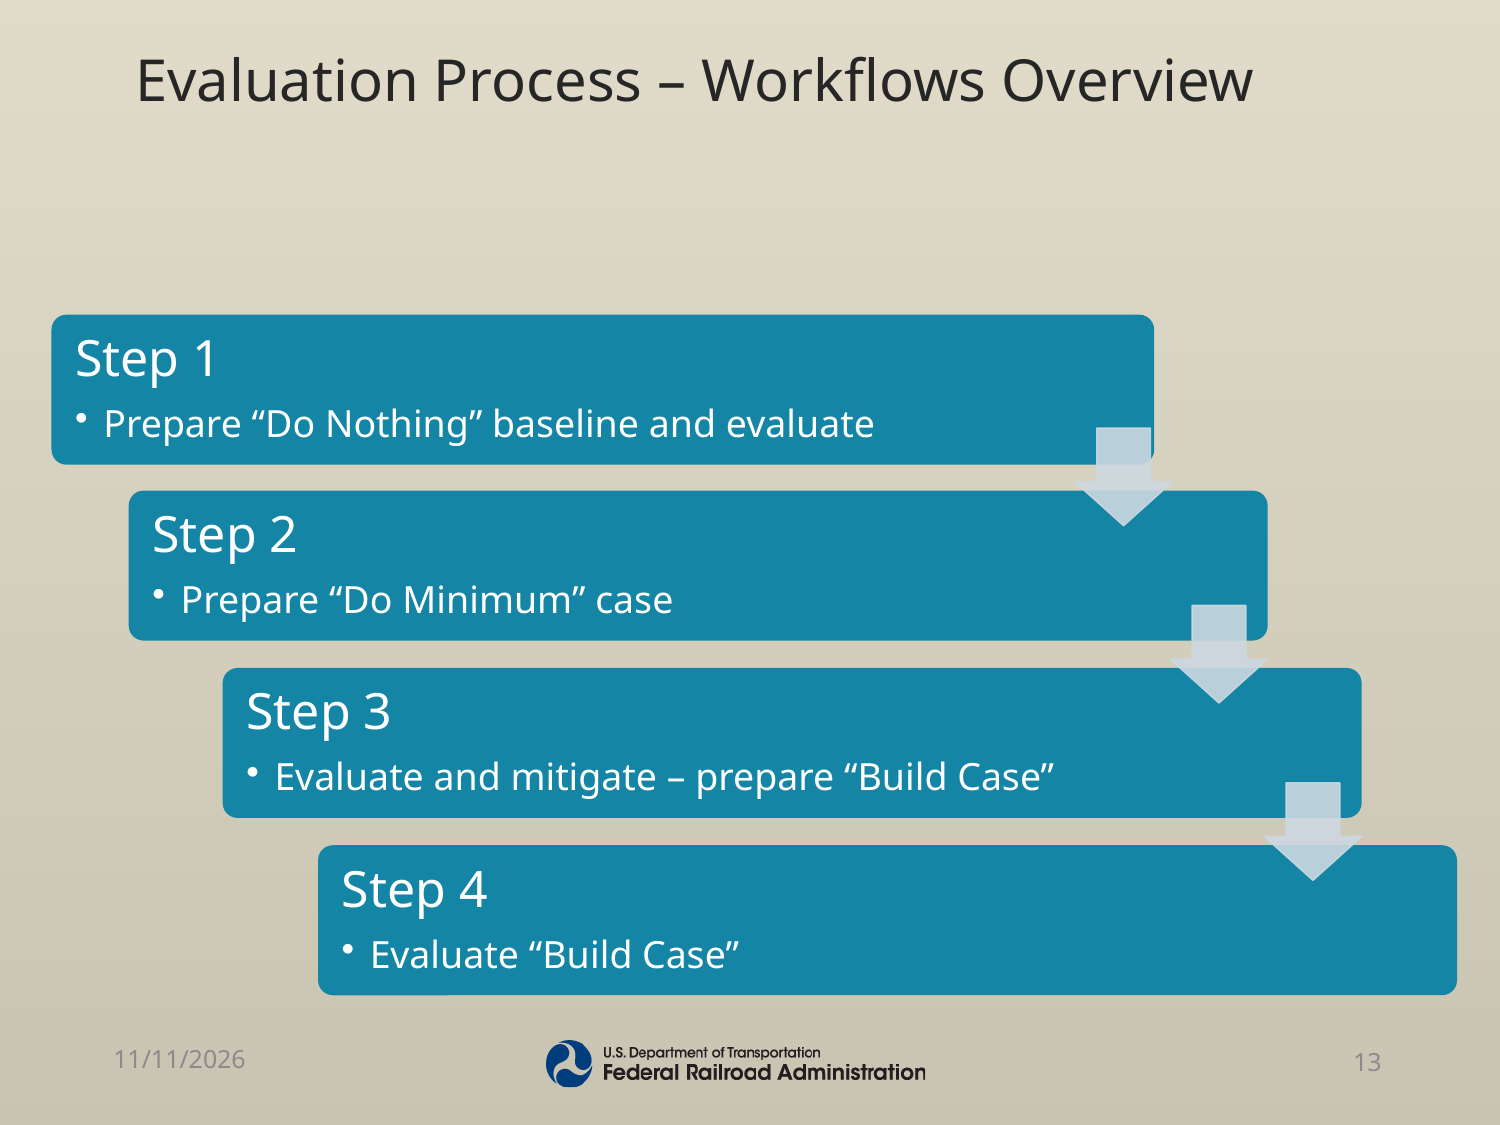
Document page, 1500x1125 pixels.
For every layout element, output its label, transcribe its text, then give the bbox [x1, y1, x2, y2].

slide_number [98, 1039, 436, 1091]
title Evaluation Process – Workflows Overview [120, 20, 1380, 145]
picture [526, 1035, 926, 1088]
slide_number 13 [1059, 1039, 1397, 1094]
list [32, 312, 1458, 996]
